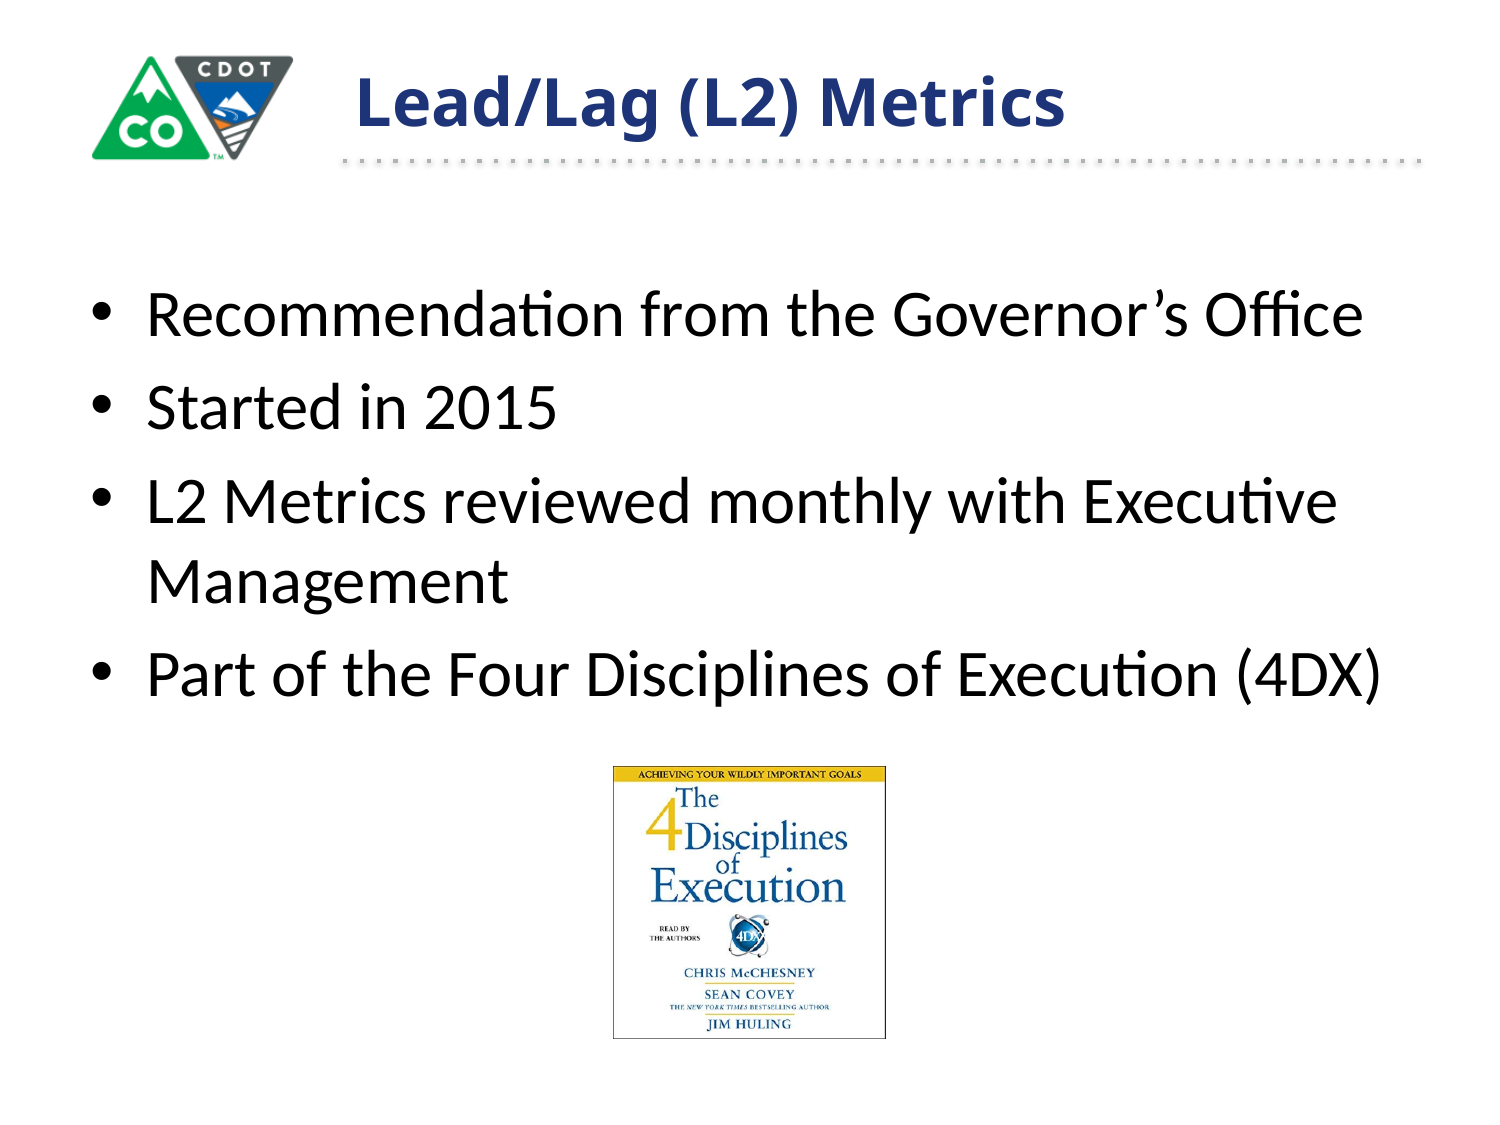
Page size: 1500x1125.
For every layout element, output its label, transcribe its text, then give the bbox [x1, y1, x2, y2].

picture [83, 44, 299, 176]
text_box Lead/Lag (L2) Metrics [343, 60, 1431, 139]
picture [612, 765, 887, 1039]
list Recommendation from the Governor’s Office Started in 2015 L2 Metrics reviewed monthly with Executive Management Part of the Four Disciplines of Execution (4DX) [75, 262, 1425, 1005]
